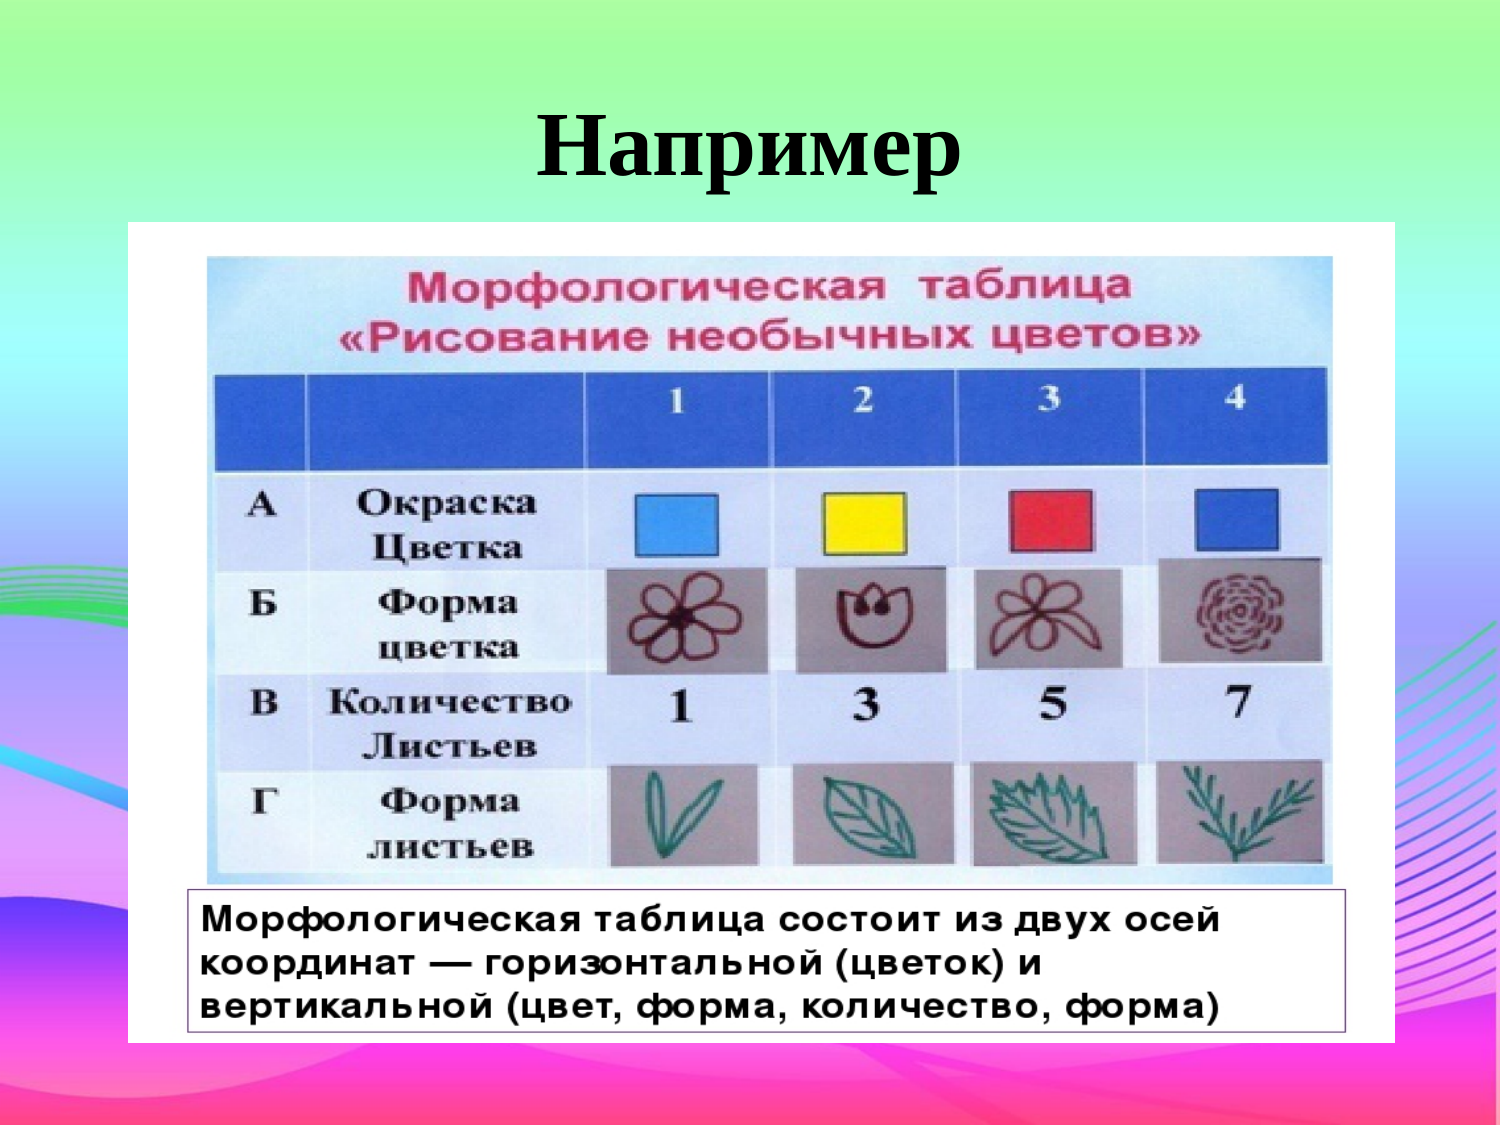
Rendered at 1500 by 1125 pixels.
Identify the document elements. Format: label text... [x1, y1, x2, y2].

title Например [75, 45, 1425, 233]
picture [0, 0, 1500, 1125]
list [128, 222, 1395, 1044]
